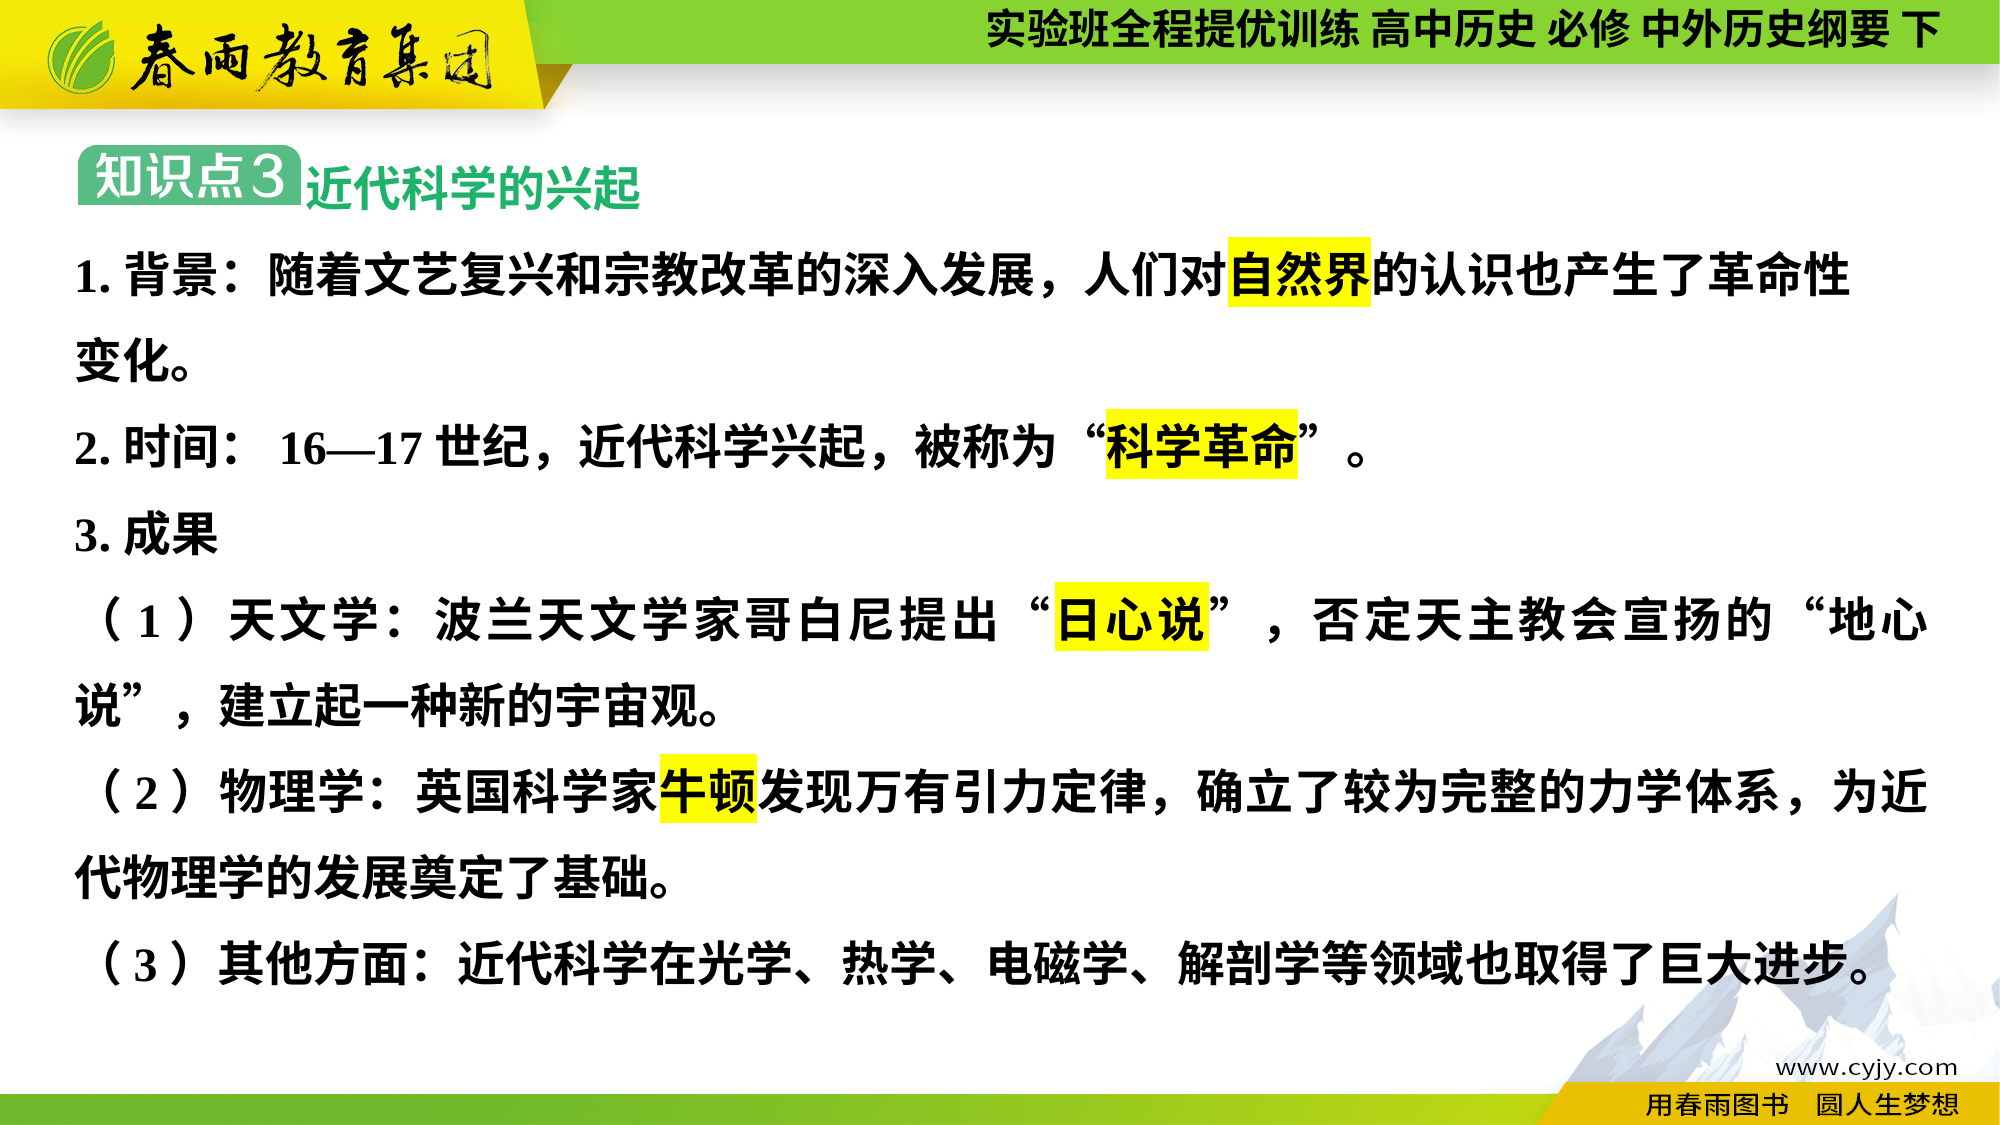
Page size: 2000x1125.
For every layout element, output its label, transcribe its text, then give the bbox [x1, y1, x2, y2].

list 近代科学的兴起 1.背景：随着文艺复兴和宗教改革的深入发展，人们对自然界的认识也产生了革命性 变化。 2.时间：16—17世纪，近代科学兴起，被称为“科学革命”。 3.成果 （1）天文学：波兰天文学家哥白尼提出“日心说”，否定天主教会宣扬的“地心说”，建立起一种新的宇宙观。 （2）物理学：英国科学家牛顿发现万有引力定律，确立了较为完整的力学体系，为近代物理学的发展奠定了基础。 （3）其他方面：近代科学在光学、热学、电磁学、解剖学等领域也取得了巨大进步。 [59, 122, 1944, 1009]
picture [0, 0, 2000, 1125]
